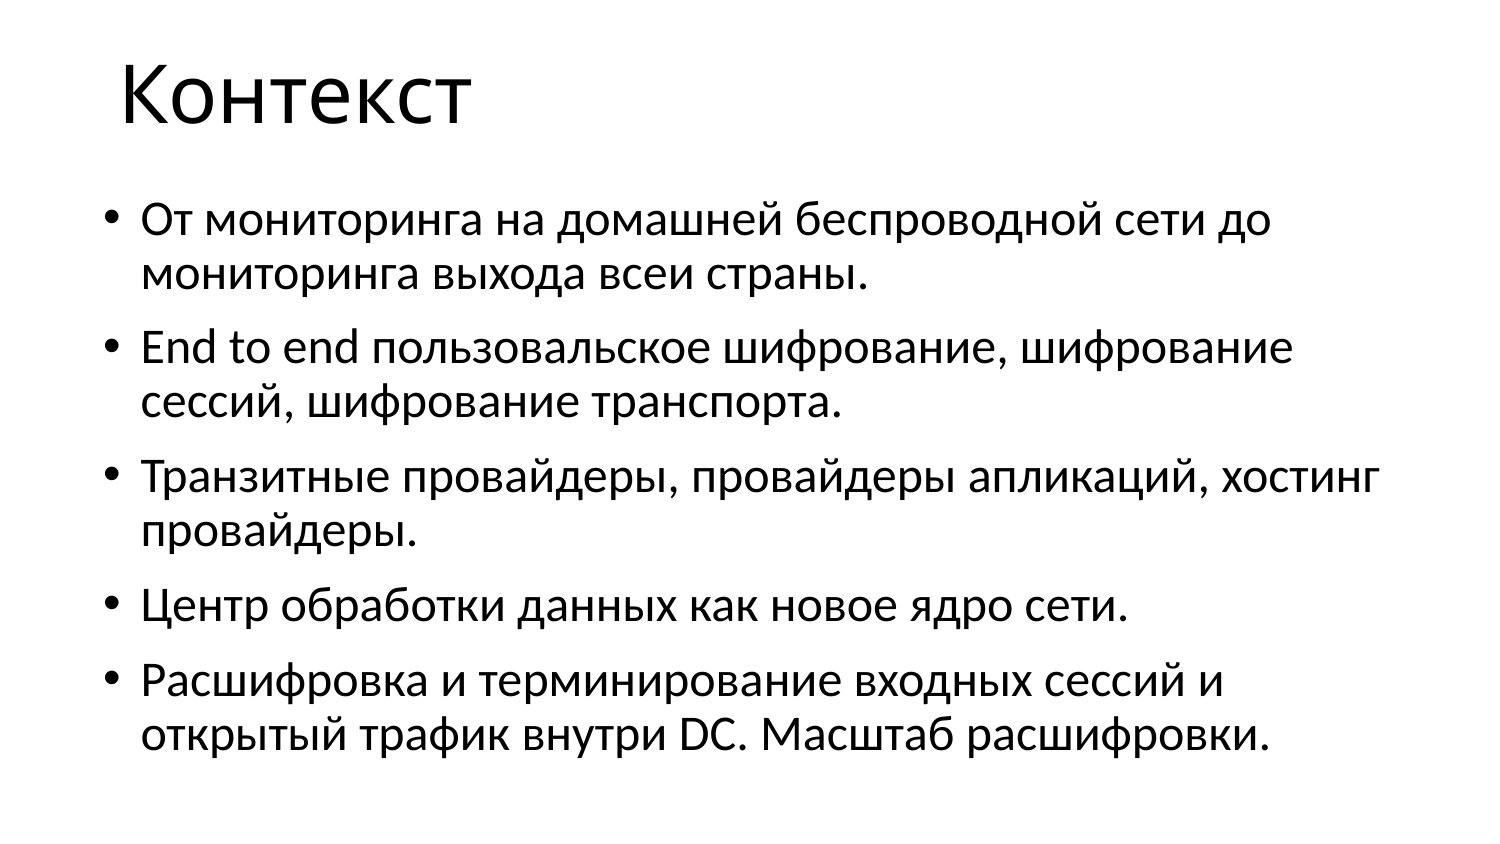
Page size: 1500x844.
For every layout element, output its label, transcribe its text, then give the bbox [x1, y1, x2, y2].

title Контекст [103, 44, 1397, 149]
text_box От мониторинга на домашней беспроводной сети до мониторинга выхода всеи страны. End to end пользовальское шифрование, шифрование сессий, шифрование транспорта. Транзитные провайдеры, провайдеры апликаций, хостинг провайдеры. Центр обработки данных как новое ядро сети. Расшифровка и терминирование входных сессий и открытый трафик внутри DC. Масштаб расшифровки. [88, 184, 1412, 769]
